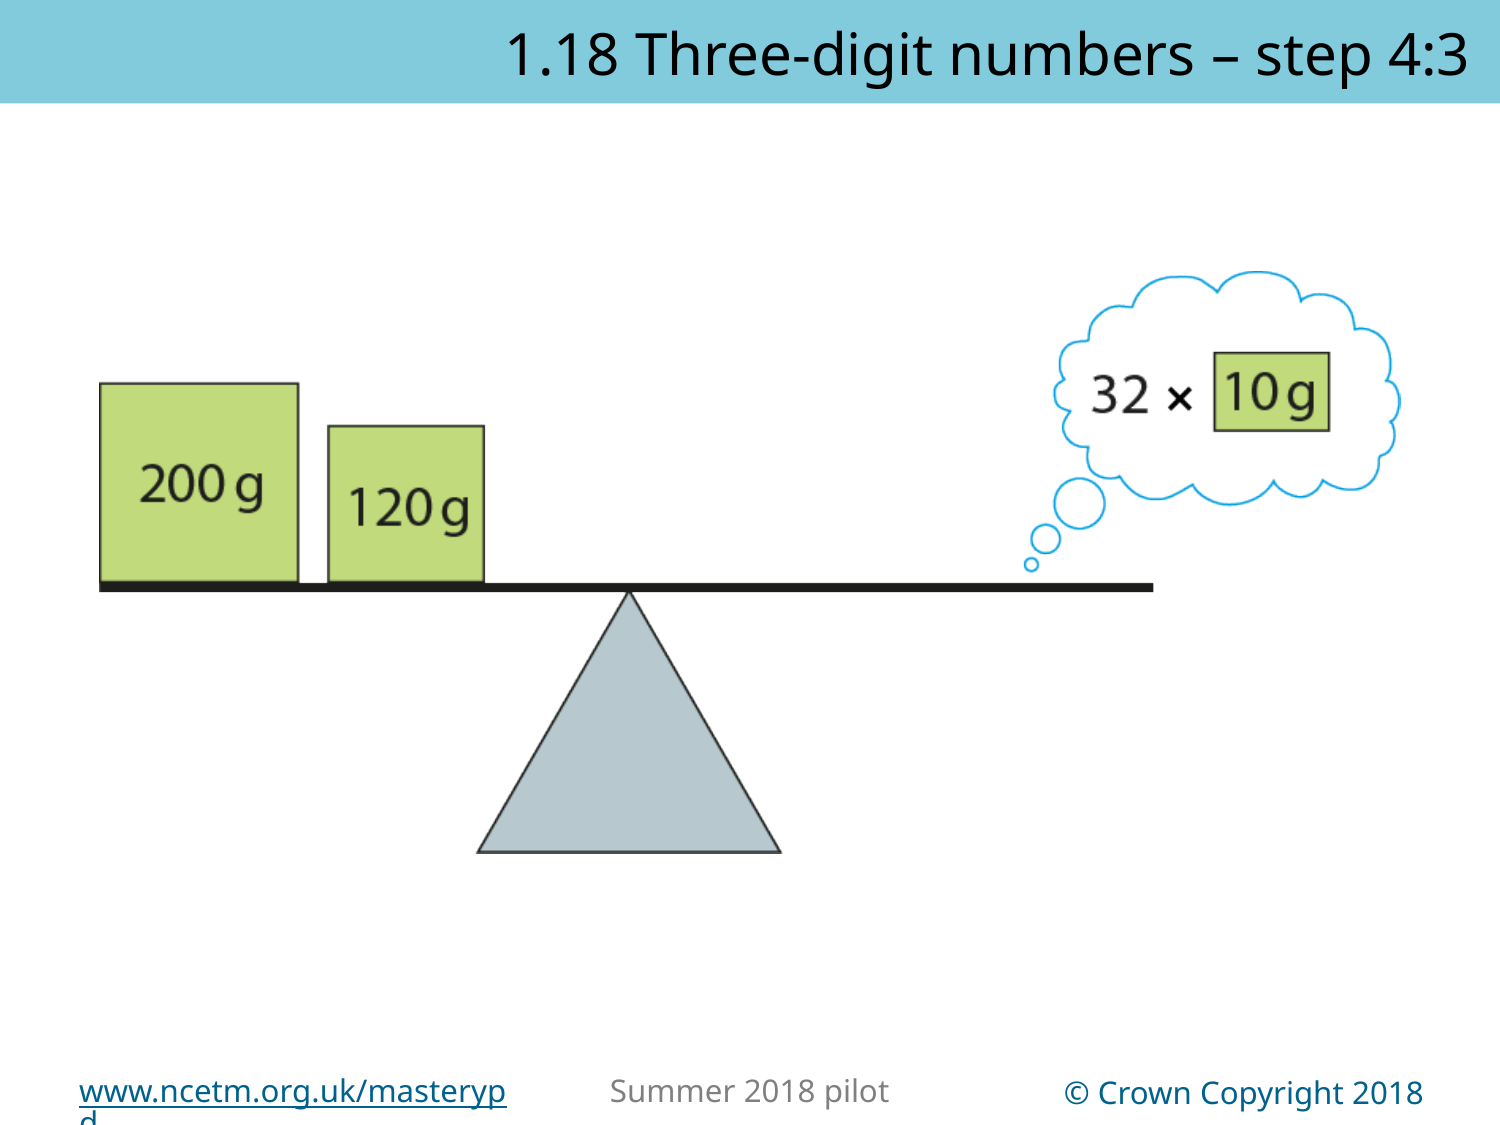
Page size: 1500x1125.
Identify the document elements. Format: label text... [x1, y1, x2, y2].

list 1.18 Three-digit numbers – step 4:3 [0, 0, 1500, 104]
picture [99, 271, 1401, 854]
